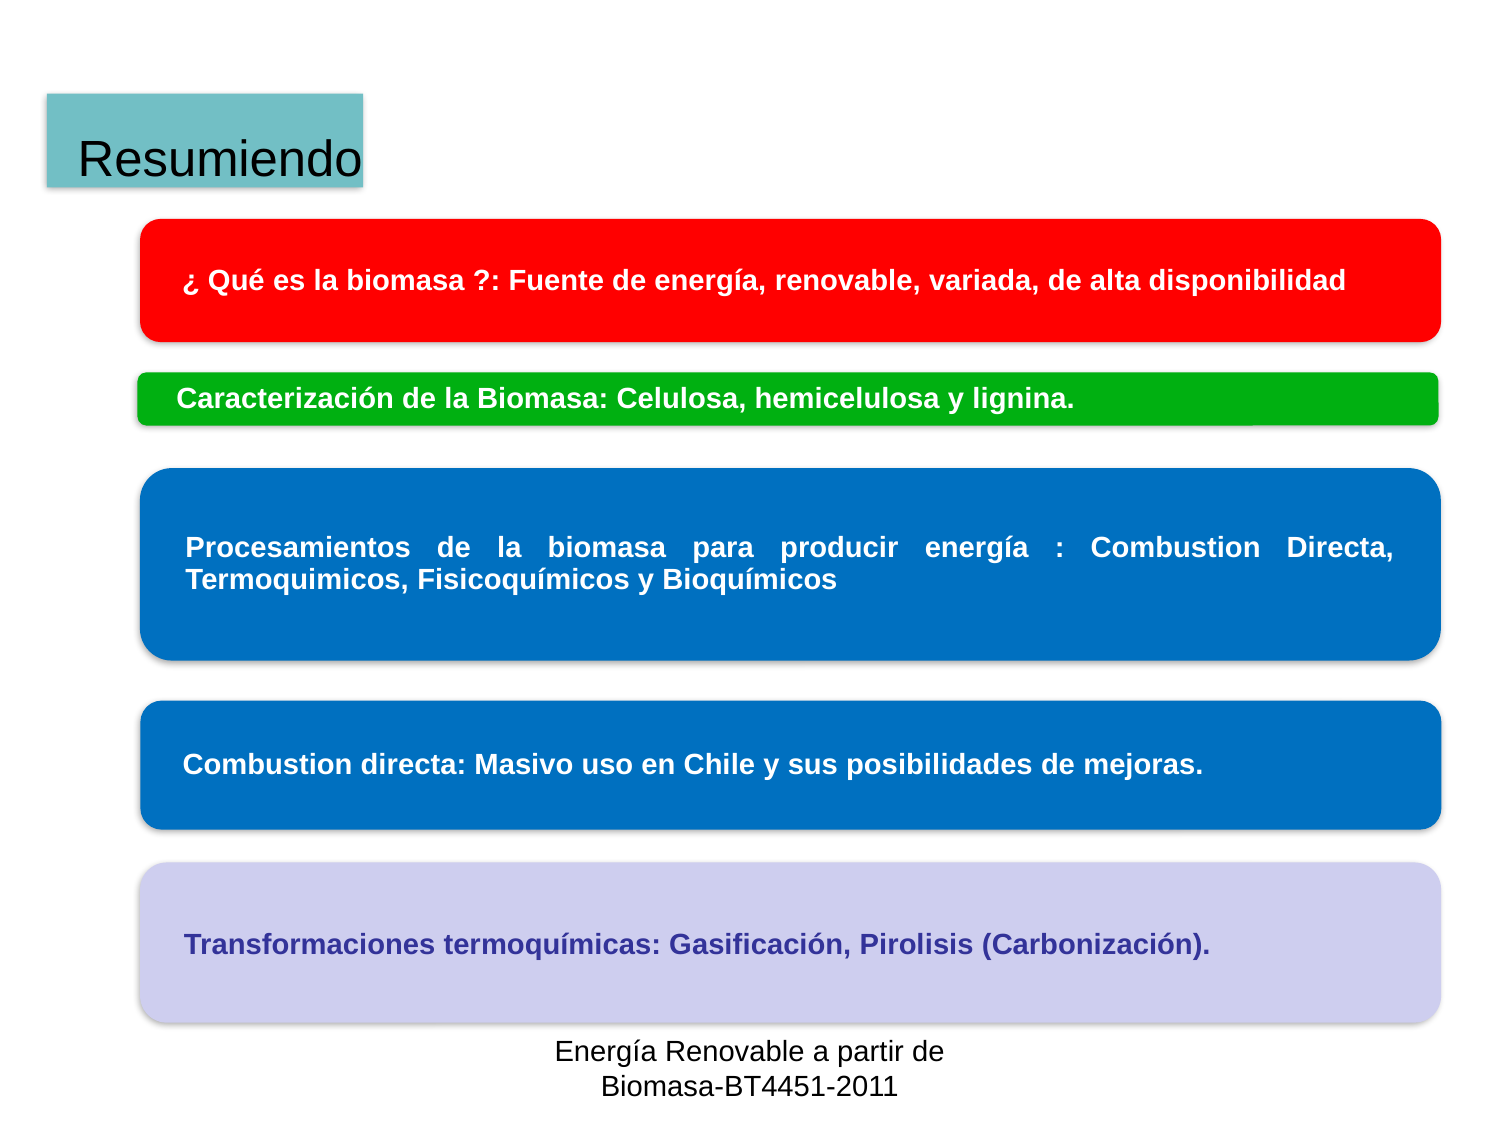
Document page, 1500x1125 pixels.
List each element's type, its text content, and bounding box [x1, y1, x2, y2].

text_box Resumiendo [46, 93, 364, 188]
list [74, 198, 1442, 1067]
footer Energía Renovable a partir de Biomasa-BT4451-2011 [512, 1075, 988, 1103]
